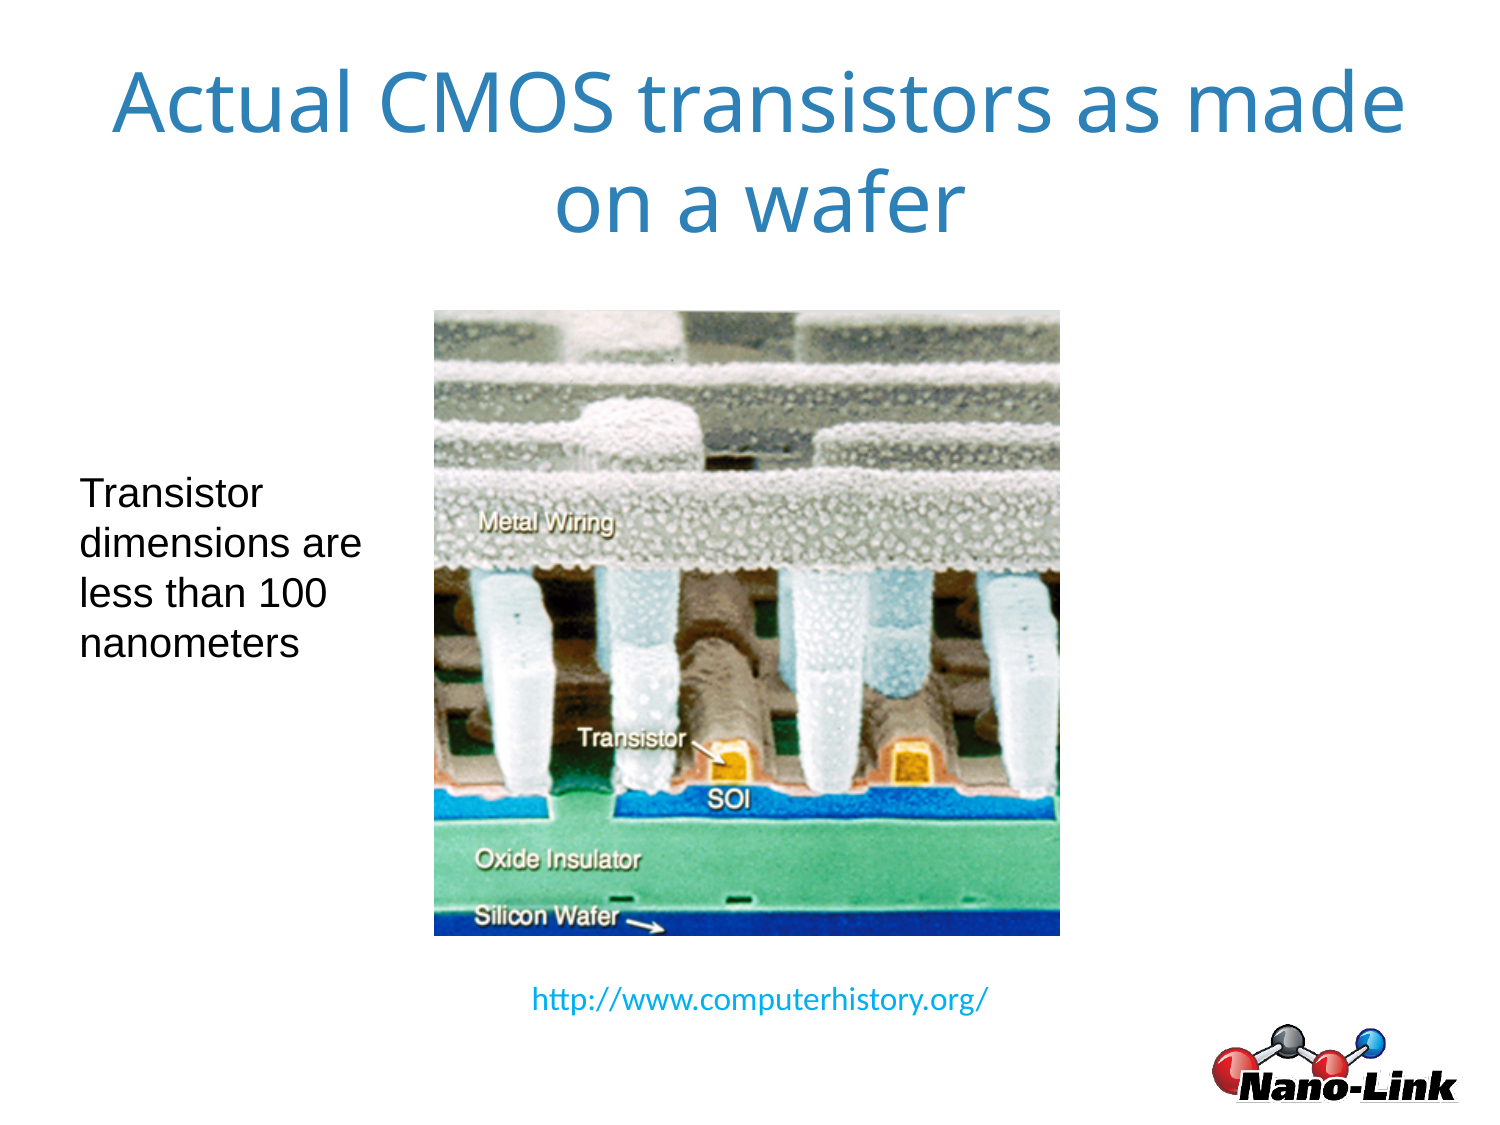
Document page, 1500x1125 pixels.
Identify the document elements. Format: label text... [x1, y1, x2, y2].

picture [1212, 1024, 1463, 1103]
text_box http://www.computerhistory.org/ [329, 969, 1192, 1024]
picture [434, 310, 1061, 937]
text_box Transistor dimensions are less than 100 nanometers [64, 458, 398, 674]
text_box Actual CMOS transistors as made on a wafer [85, 42, 1436, 165]
